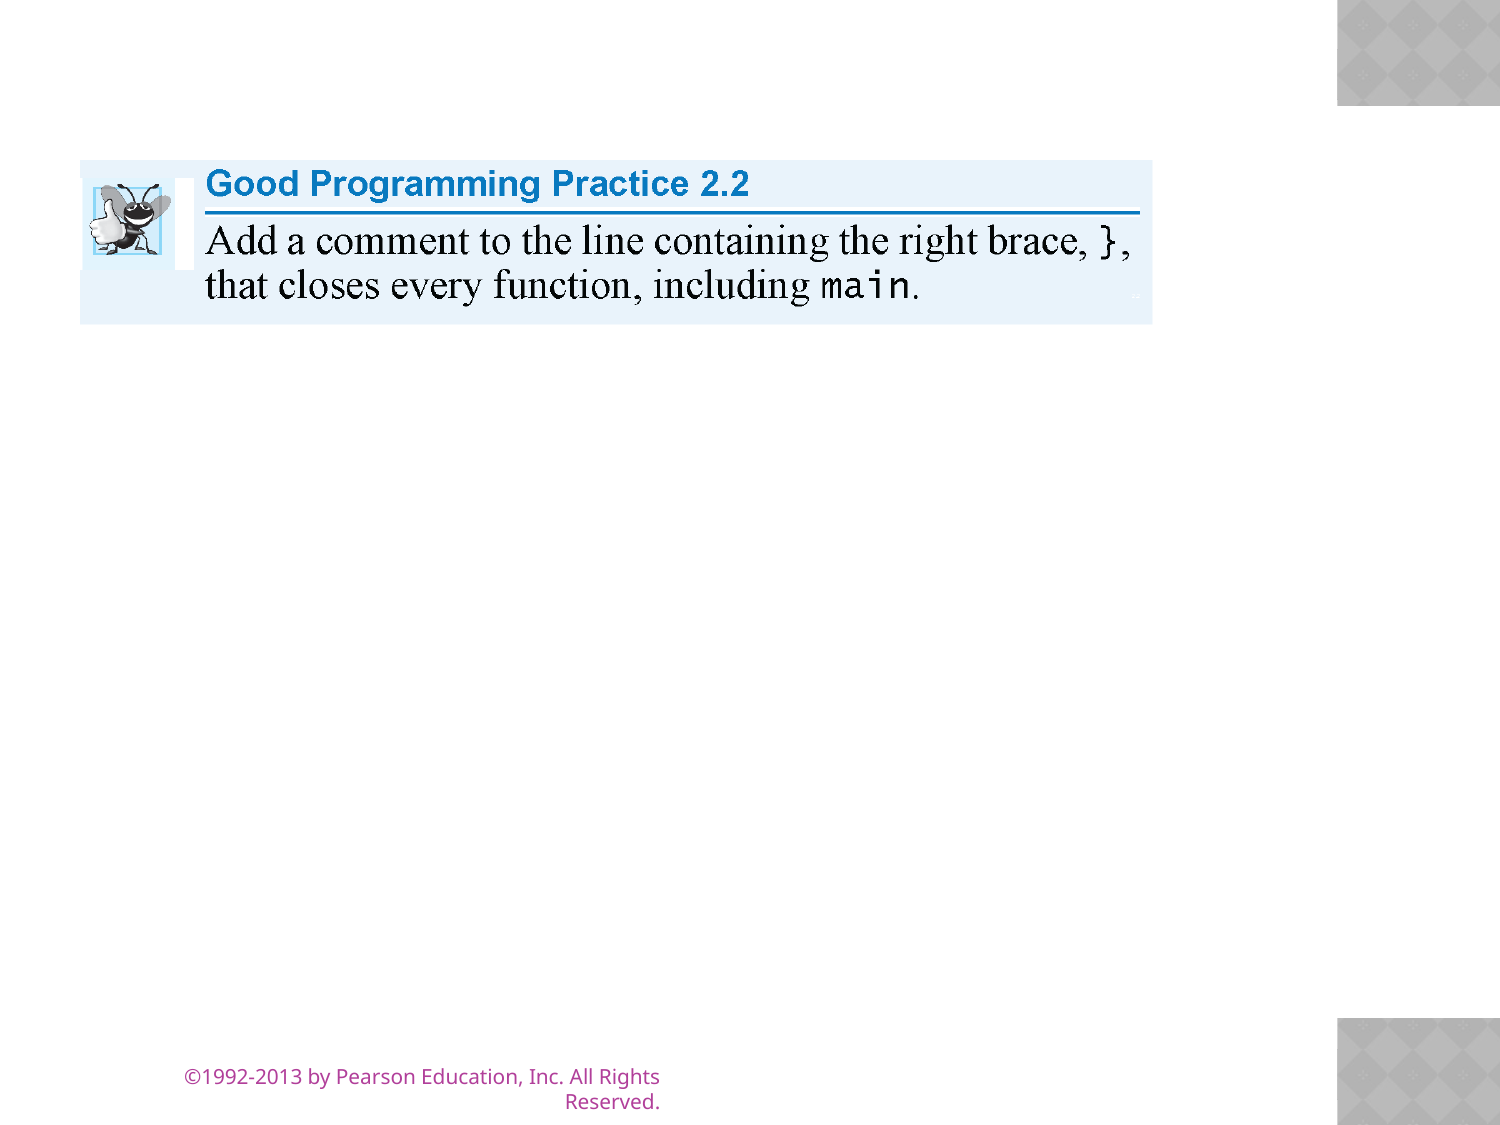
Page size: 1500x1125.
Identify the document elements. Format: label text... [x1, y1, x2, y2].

picture [0, 106, 1500, 1019]
footer ©1992-2013 by Pearson Education, Inc. All Rights Reserved. [75, 1075, 675, 1114]
